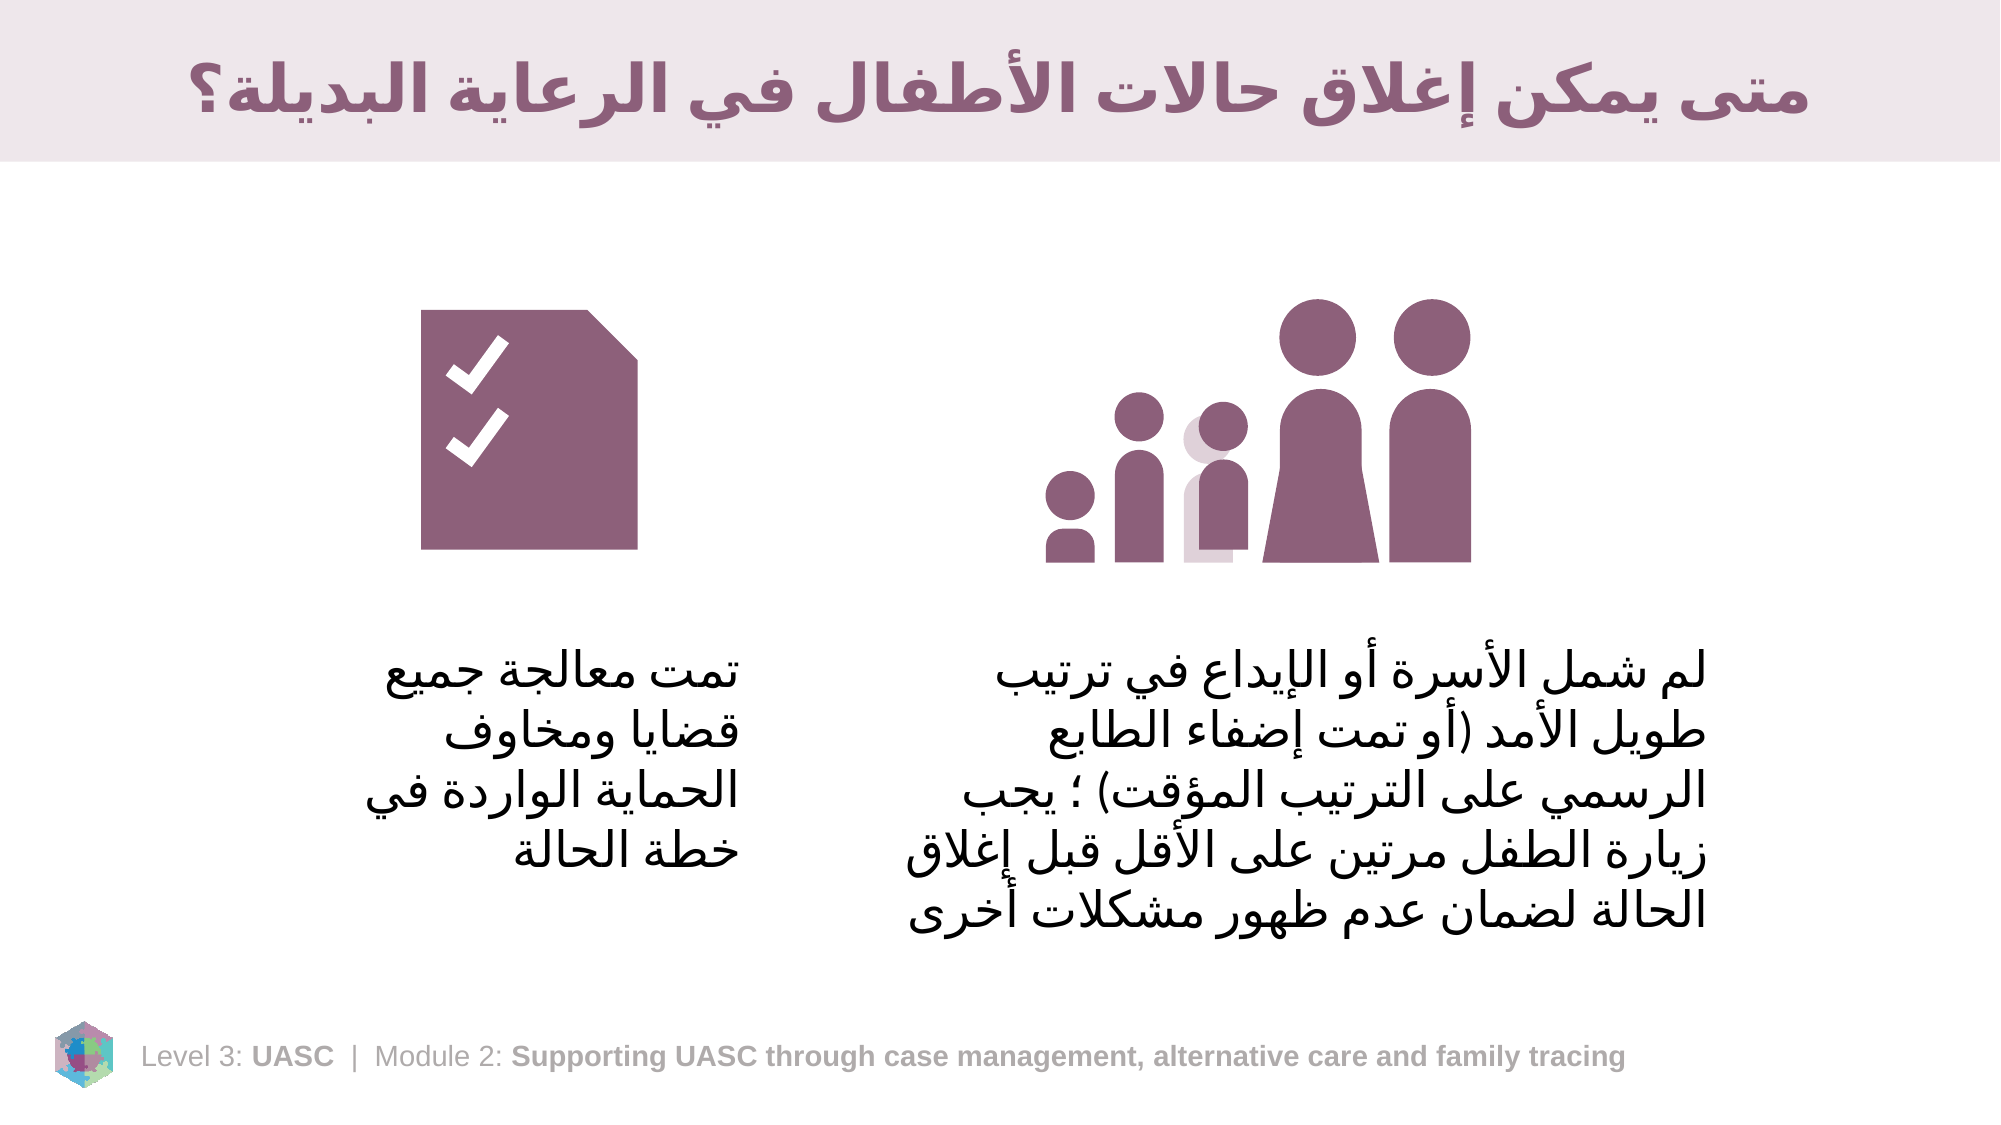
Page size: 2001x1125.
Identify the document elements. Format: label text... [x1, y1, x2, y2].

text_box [1045, 298, 1472, 563]
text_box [420, 309, 638, 550]
title متى يمكن إغلاق حالات الأطفال في الرعاية البديلة؟ [83, 19, 1917, 163]
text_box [1198, 401, 1249, 550]
picture [55, 1021, 113, 1088]
text_box لم شمل الأسرة أو الإيداع في ترتيب طويل الأمد (أو تمت إضفاء الطابع الرسمي على الترتيب المؤقت) ؛ يجب زيارة الطفل مرتين على الأقل قبل إغلاق الحالة لضمان عدم ظهور مشكلات أخرى [890, 630, 1724, 945]
text_box تمت معالجة جميع قضايا ومخاوف الحماية الواردة في خطة الحالة [310, 630, 756, 885]
